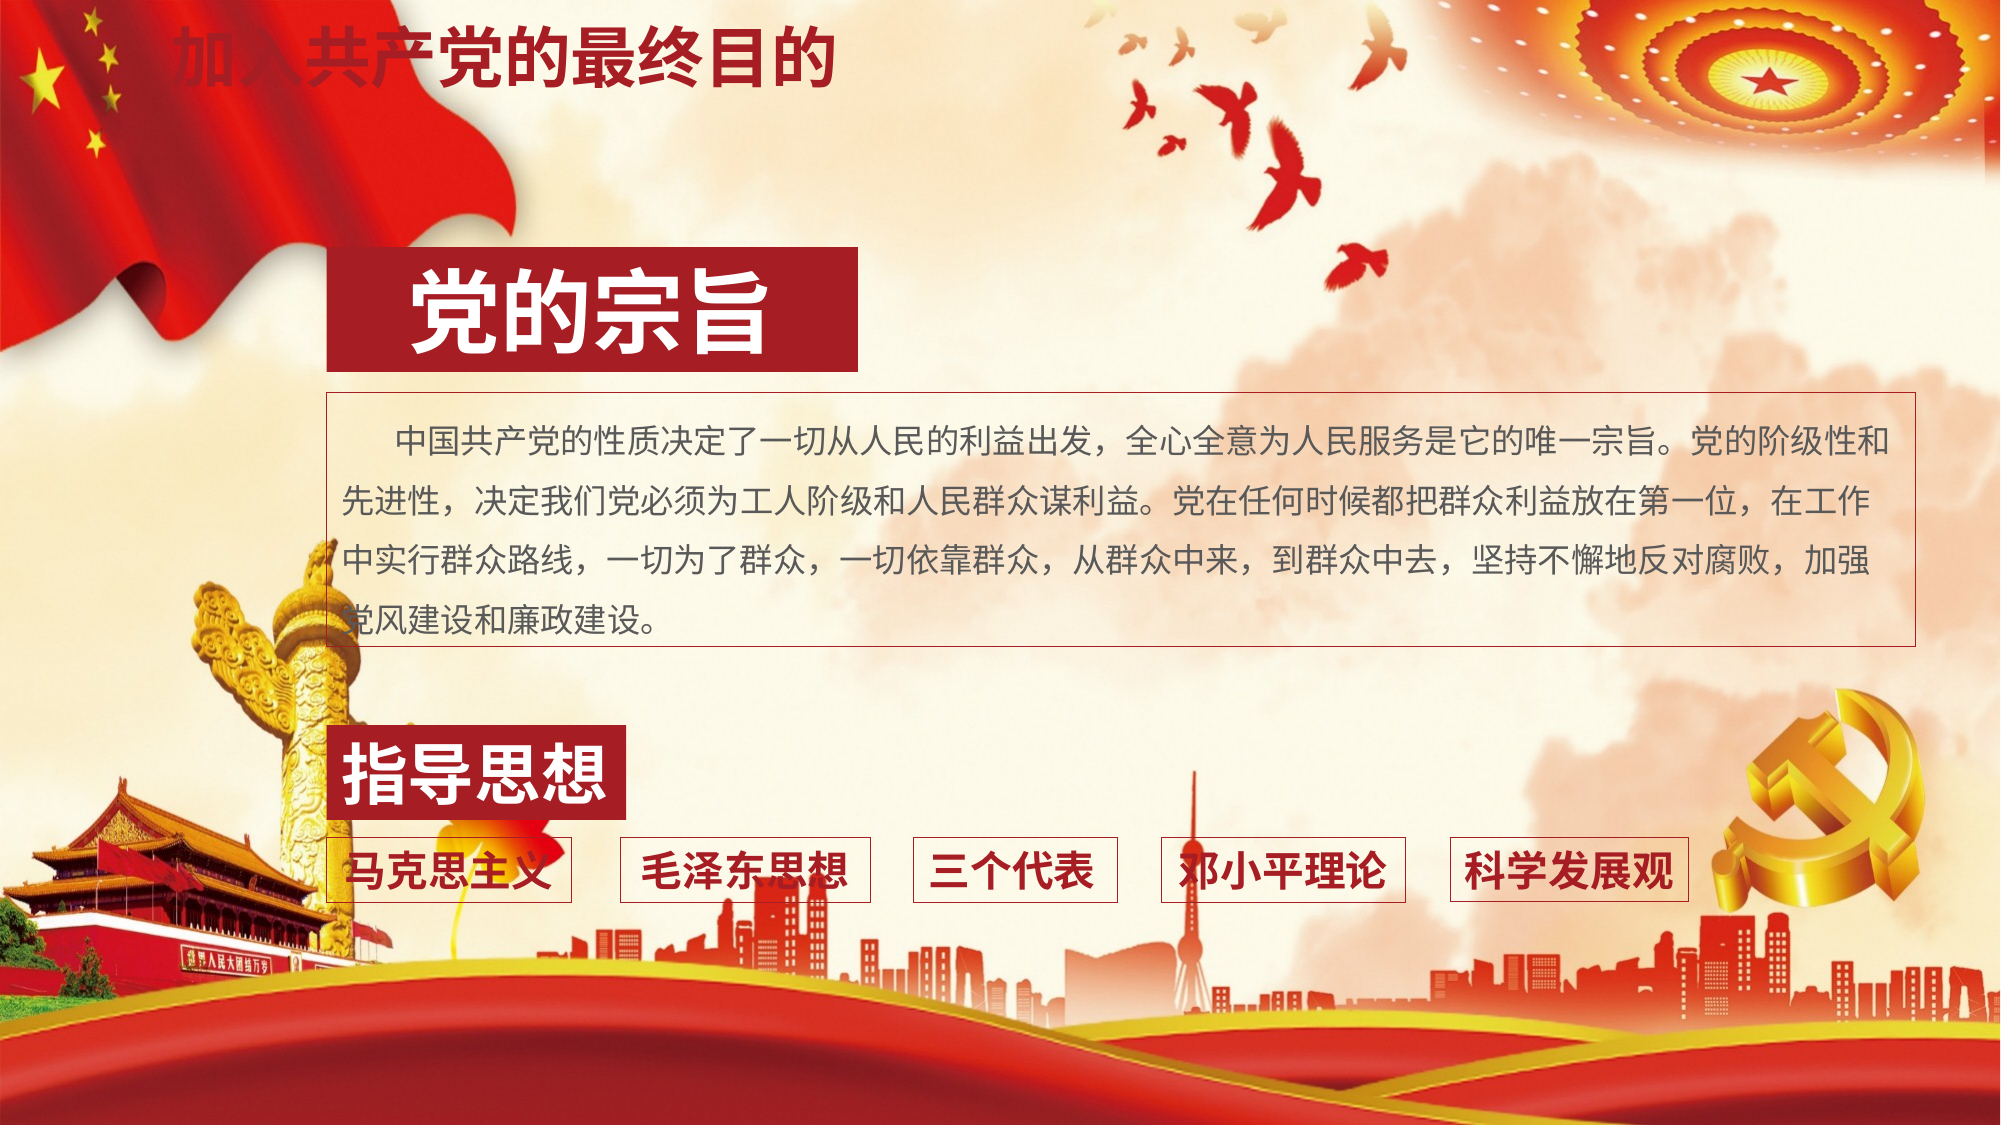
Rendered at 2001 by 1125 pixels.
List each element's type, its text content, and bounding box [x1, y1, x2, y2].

picture [0, 0, 2001, 1125]
text_box 马克思主义 [326, 837, 572, 903]
text_box 科学发展观 [1450, 837, 1689, 902]
text_box 指导思想 [326, 725, 627, 820]
text_box 三个代表 [913, 837, 1118, 903]
text_box 党的宗旨 [326, 247, 858, 372]
text_box 邓小平理论 [1161, 837, 1406, 903]
text_box 毛泽东思想 [620, 837, 871, 903]
text_box 中国共产党的性质决定了一切从人民的利益出发，全心全意为人民服务是它的唯一宗旨。党的阶级性和先进性，决定我们党必须为工人阶级和人民群众谋利益。党在任何时候都把群众利益放在第一位，在工作中实行群众路线，一切为了群众，一切依靠群众，从群众中来，到群众中去，坚持不懈地反对腐败，加强党风建设和廉政建设。 [326, 392, 1916, 647]
title 加入共产党的最终目的 [155, 10, 1132, 113]
